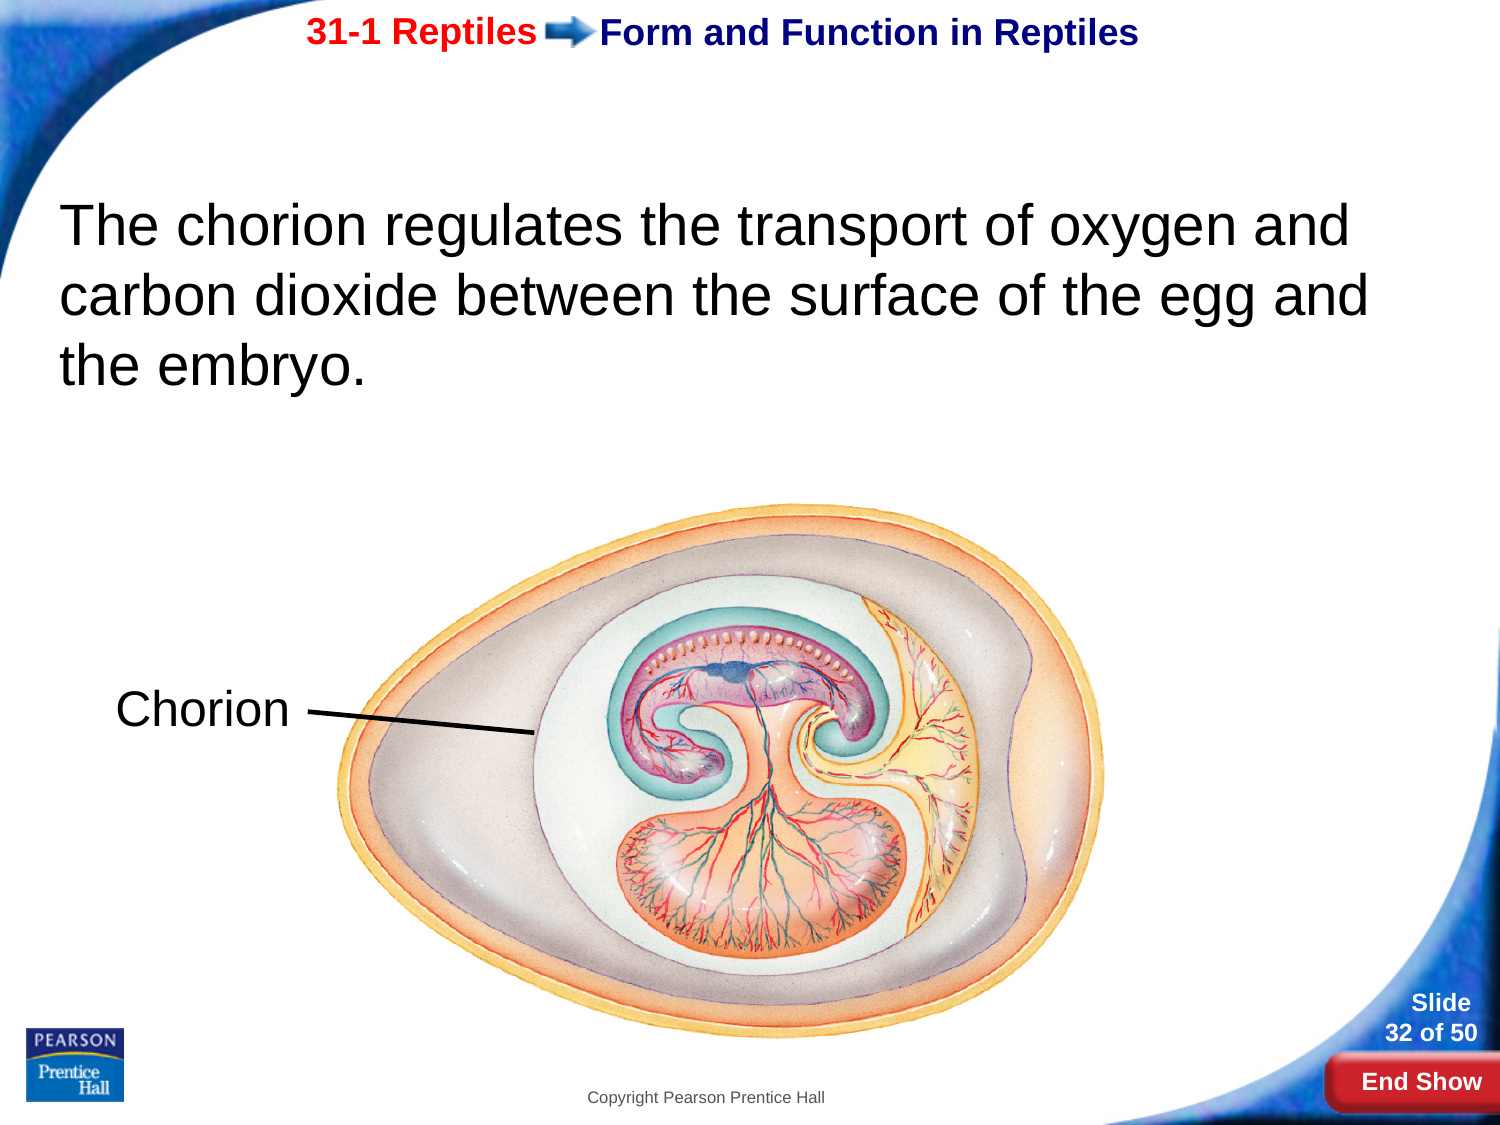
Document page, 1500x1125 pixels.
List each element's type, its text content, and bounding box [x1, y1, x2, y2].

text_box Chorion [100, 668, 306, 744]
title Form and Function in Reptiles [584, 0, 1254, 76]
list The chorion regulates the transport of oxygen and carbon dioxide between the surface of the egg and the embryo. [44, 179, 1463, 976]
picture [0, 0, 1500, 1125]
footer Copyright Pearson Prentice Hall [468, 1078, 945, 1105]
